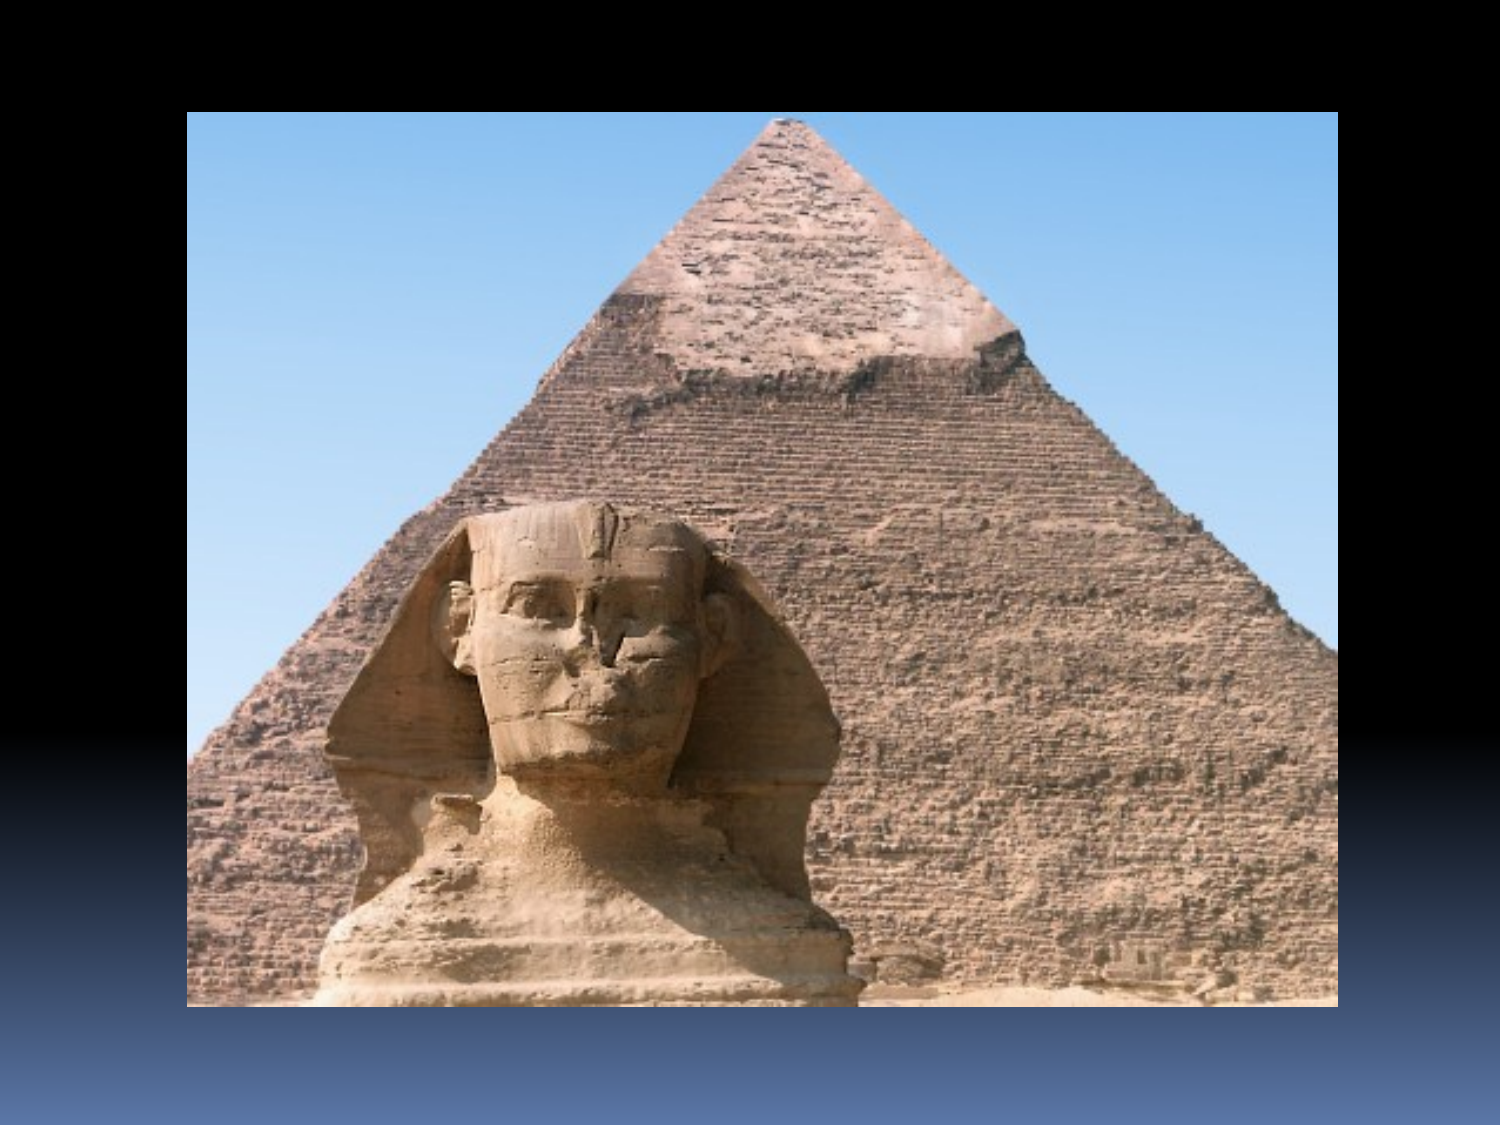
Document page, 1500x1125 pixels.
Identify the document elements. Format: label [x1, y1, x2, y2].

picture [187, 111, 1338, 1008]
